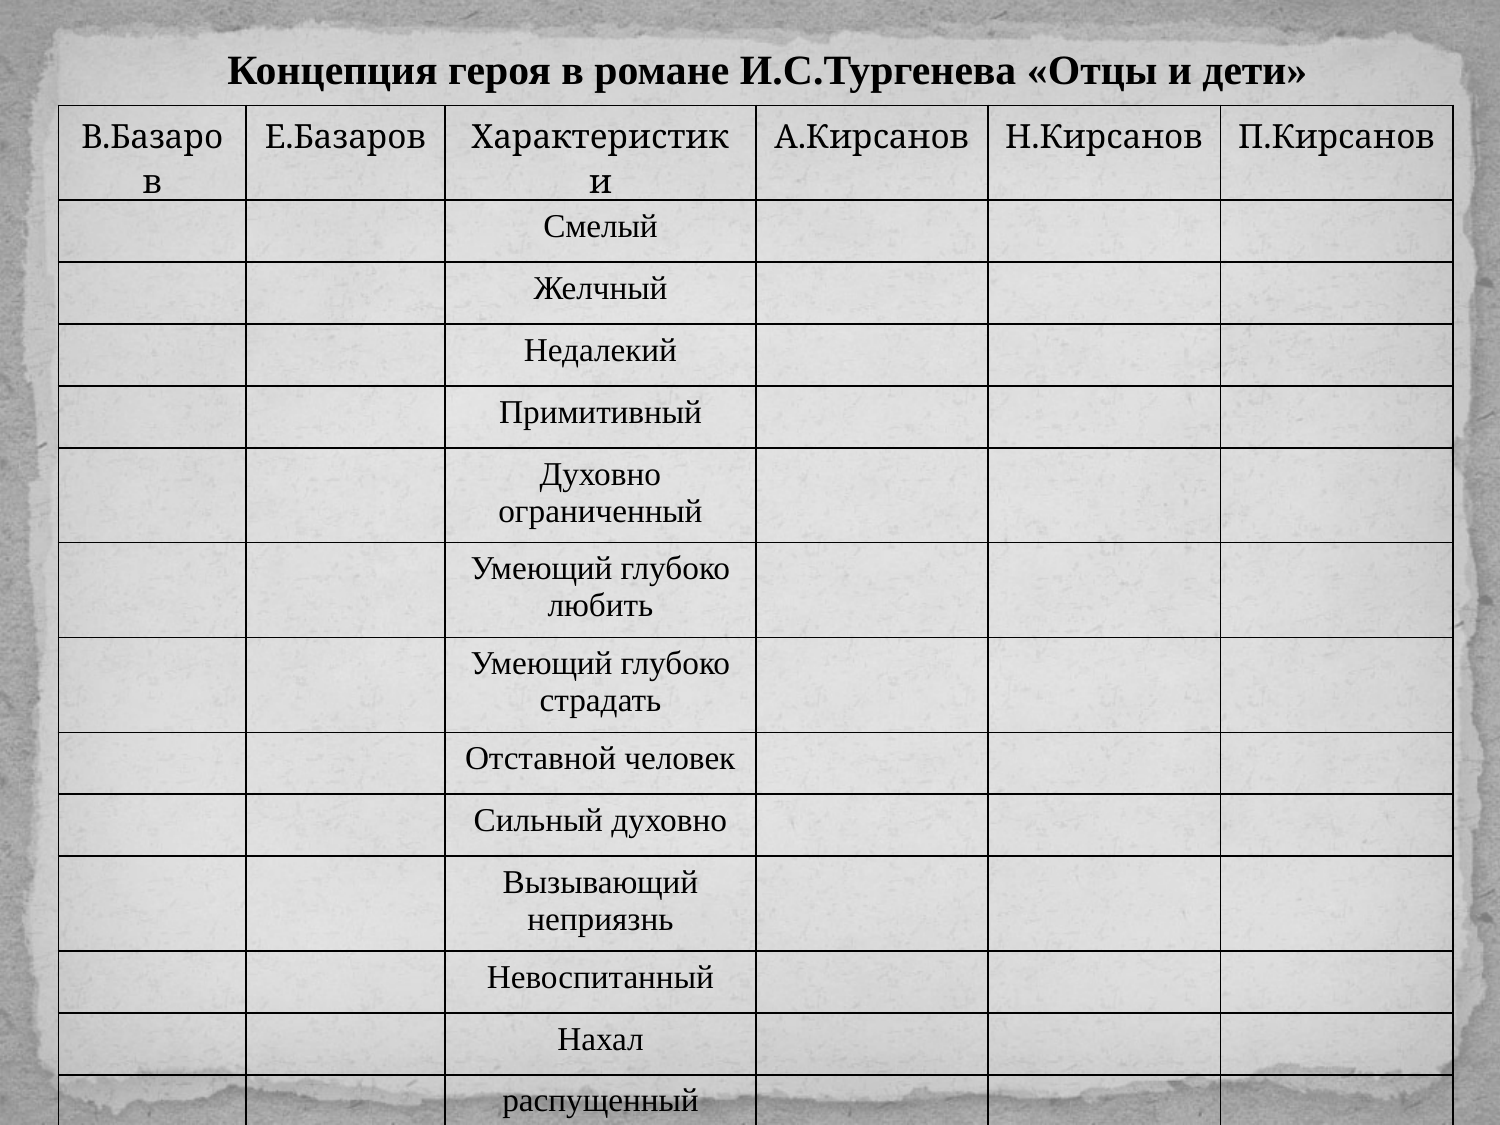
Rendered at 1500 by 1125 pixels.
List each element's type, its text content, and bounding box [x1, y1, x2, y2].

table_cell [59, 325, 245, 385]
table_header А.Кирсанов [757, 106, 987, 199]
table_cell [59, 1076, 245, 1125]
text_box Концепция героя в романе И.С.Тургенева «Отцы и дети» [140, 35, 1395, 100]
table_cell [757, 857, 987, 950]
table_cell [59, 543, 245, 637]
table_cell [757, 638, 987, 732]
table_cell [59, 201, 245, 261]
table_cell [1221, 449, 1452, 542]
table_cell распущенный [446, 1076, 755, 1125]
table_cell [757, 263, 987, 323]
table_cell Сильный духовно [446, 795, 755, 855]
table_cell [247, 1014, 444, 1074]
table_cell Недалекий [446, 325, 755, 385]
table_cell Невоспитанный [446, 952, 755, 1012]
table_cell [247, 325, 444, 385]
table_cell [247, 857, 444, 950]
table_cell Духовно ограниченный [446, 449, 755, 542]
table_header Н.Кирсанов [989, 106, 1220, 199]
table_cell Нахал [446, 1014, 755, 1074]
table_cell [1221, 1014, 1452, 1074]
table_cell [1221, 952, 1452, 1012]
table_cell [757, 733, 987, 793]
table_cell [989, 857, 1220, 950]
table_header Характеристики [446, 106, 755, 199]
table_header Е.Базаров [247, 106, 444, 199]
table_cell [989, 325, 1220, 385]
table_cell [757, 952, 987, 1012]
table_cell [247, 1076, 444, 1125]
table_cell [1221, 387, 1452, 447]
table_cell [247, 201, 444, 261]
table_cell [989, 449, 1220, 542]
table_cell [1221, 857, 1452, 950]
table_cell Смелый [446, 201, 755, 261]
table_cell [1221, 263, 1452, 323]
table_cell [59, 387, 245, 447]
table_cell [989, 263, 1220, 323]
table_cell [1221, 325, 1452, 385]
table_cell [1221, 201, 1452, 261]
table_cell [989, 387, 1220, 447]
table_cell [59, 449, 245, 542]
table_cell [1221, 1076, 1452, 1125]
table_cell Желчный [446, 263, 755, 323]
table_cell [989, 733, 1220, 793]
table_cell [59, 1014, 245, 1074]
table_cell [757, 387, 987, 447]
table_cell [757, 1076, 987, 1125]
table_header П.Кирсанов [1221, 106, 1452, 199]
table_cell [989, 1076, 1220, 1125]
table_cell [989, 201, 1220, 261]
table_cell [757, 449, 987, 542]
table_cell Отставной человек [446, 733, 755, 793]
table_cell [1221, 543, 1452, 637]
table_cell [757, 1014, 987, 1074]
table_cell [247, 795, 444, 855]
table_cell [59, 795, 245, 855]
table_cell [757, 325, 987, 385]
table_cell [757, 201, 987, 261]
table_cell [989, 638, 1220, 732]
table_cell [247, 387, 444, 447]
table_cell [59, 857, 245, 950]
table_header В.Базаров [59, 106, 245, 199]
table_cell [247, 543, 444, 637]
table_cell [1221, 795, 1452, 855]
table_cell [247, 449, 444, 542]
table_cell Примитивный [446, 387, 755, 447]
table_cell [989, 1014, 1220, 1074]
table_cell Вызывающий неприязнь [446, 857, 755, 950]
table_cell [757, 795, 987, 855]
table_cell [989, 795, 1220, 855]
table_cell [59, 638, 245, 732]
table_cell [1221, 733, 1452, 793]
table_cell Умеющий глубоко страдать [446, 638, 755, 732]
table_cell [59, 733, 245, 793]
table_cell [757, 543, 987, 637]
table_cell [247, 263, 444, 323]
table_cell [247, 952, 444, 1012]
table_cell [247, 733, 444, 793]
table_cell [59, 952, 245, 1012]
table_cell [59, 263, 245, 323]
table_cell [247, 638, 444, 732]
table_cell [1221, 638, 1452, 732]
table_cell Умеющий глубоко любить [446, 543, 755, 637]
table_cell [989, 543, 1220, 637]
table_cell [989, 952, 1220, 1012]
